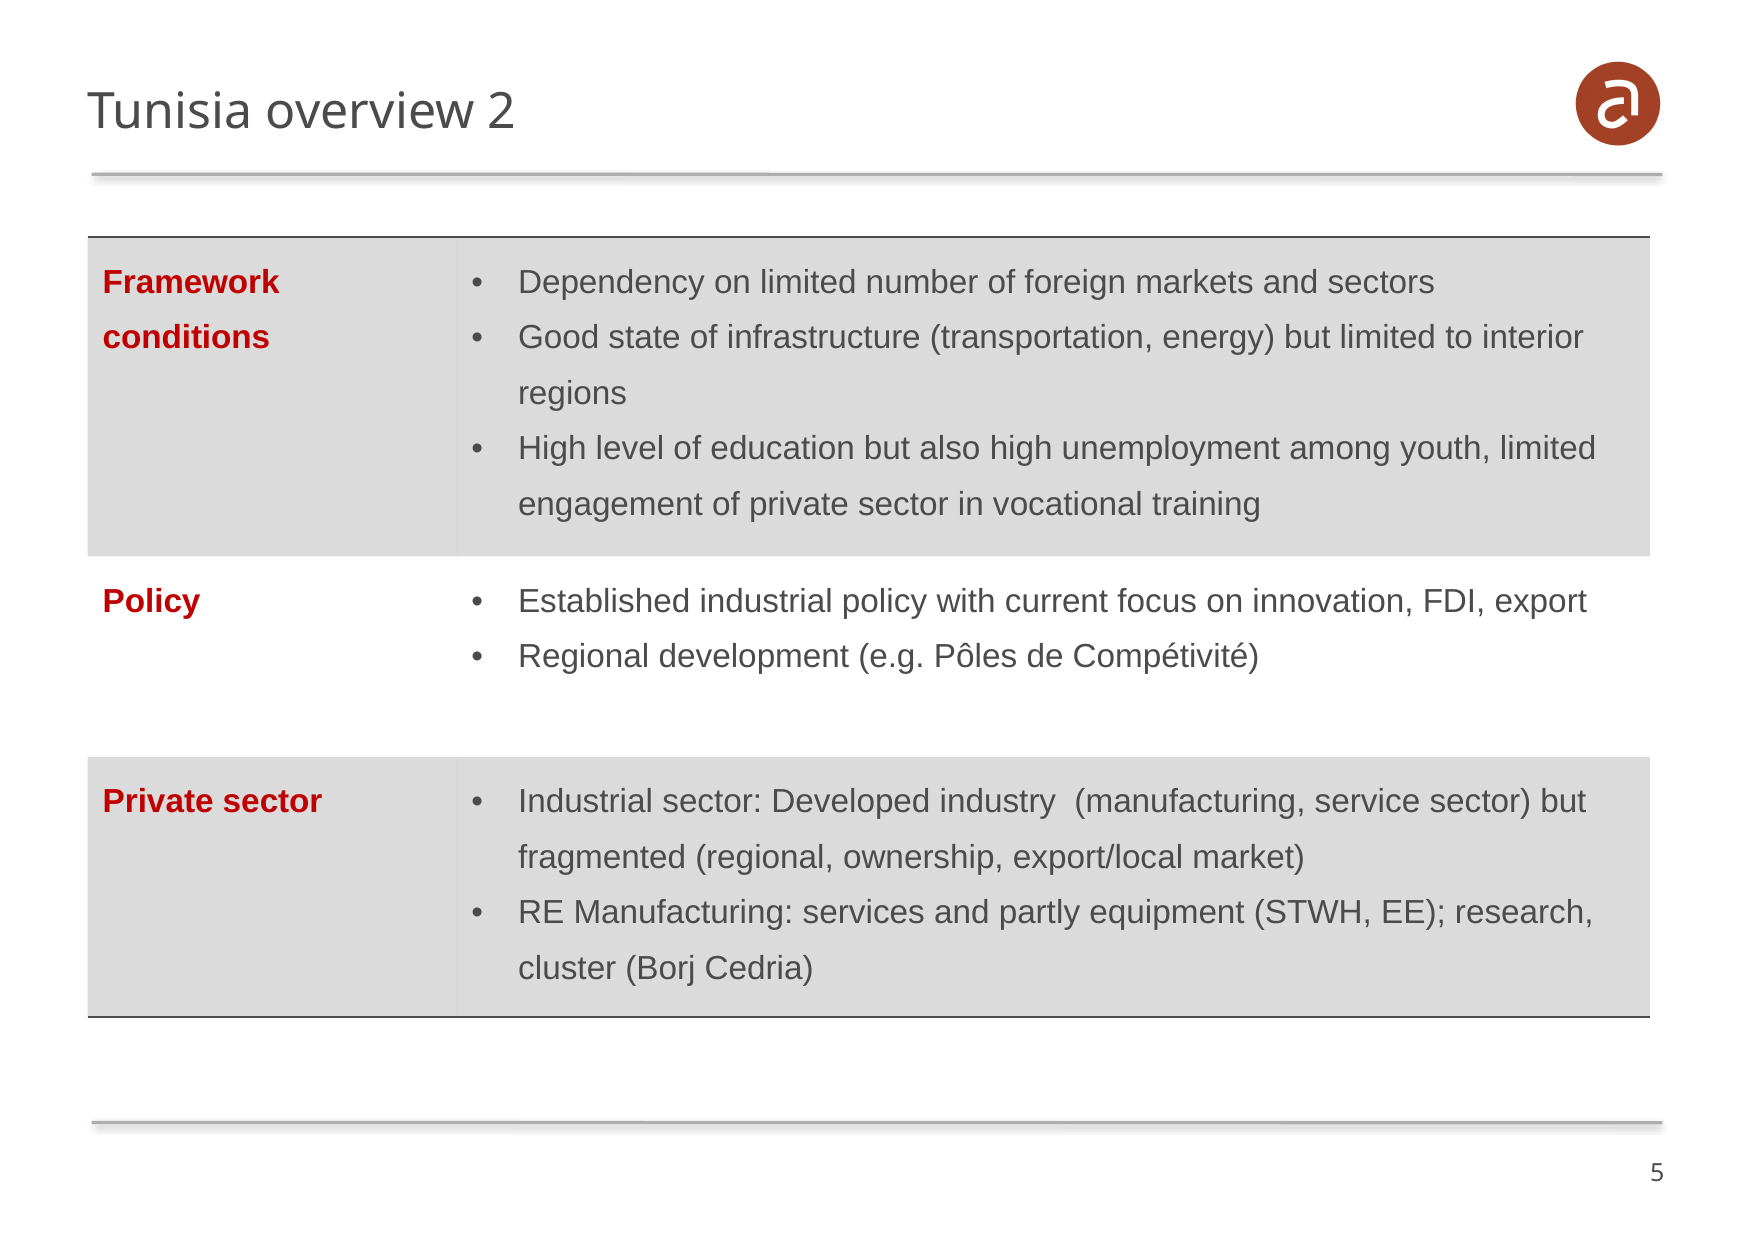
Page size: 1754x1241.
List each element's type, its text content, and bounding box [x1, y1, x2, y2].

table_header Framework conditions [88, 238, 456, 556]
table_cell Policy [88, 556, 456, 757]
table_cell Private sector [88, 757, 456, 1016]
table_cell Established industrial policy with current focus on innovation, FDI, export Regional development (e.g. Pôles de Compétivité) [456, 556, 1650, 757]
title Tunisia overview 2 [87, 78, 1553, 161]
table_cell Industrial sector: Developed industry (manufacturing, service sector) but fragmented (regional, ownership, export/local market) RE Manufacturing: services and partly equipment (STWH, EE); research, cluster (Borj Cedria) [456, 757, 1650, 1016]
picture [1573, 57, 1663, 150]
table_header Dependency on limited number of foreign markets and sectors Good state of infrastructure (transportation, energy) but limited to interior regions High level of education but also high unemployment among youth, limited engagement of private sector in vocational training [456, 238, 1650, 556]
